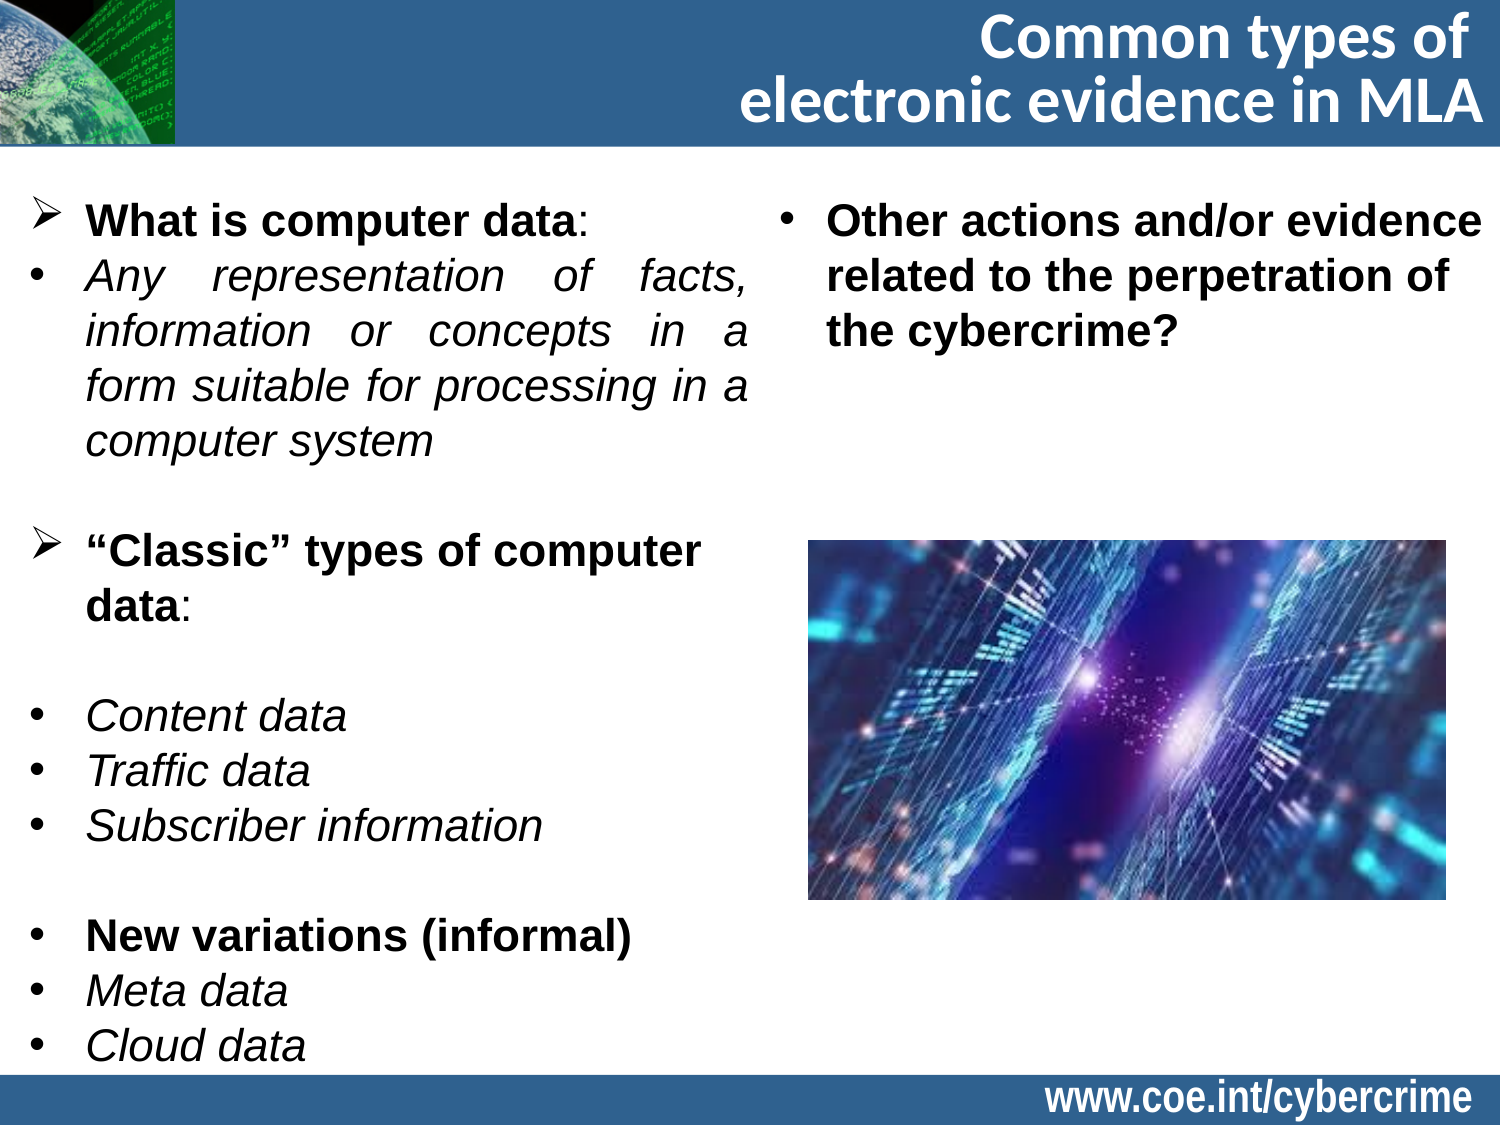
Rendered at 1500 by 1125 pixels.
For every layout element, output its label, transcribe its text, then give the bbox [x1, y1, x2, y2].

text_box Other actions and/or evidence related to the perpetration of the cybercrime? [764, 182, 1500, 363]
picture [808, 540, 1446, 900]
text_box www.coe.int/cybercrime [1030, 1059, 1500, 1125]
text_box Common types of electronic evidence in MLA [177, 0, 1500, 149]
text_box [0, 1073, 1030, 1125]
picture [0, 0, 175, 144]
text_box What is computer data: Any representation of facts, information or concepts in a form suitable for processing in a computer system “Classic” types of computer data: Content data Traffic data Subscriber information New variations (informal) Meta data Cloud data [14, 183, 765, 1079]
